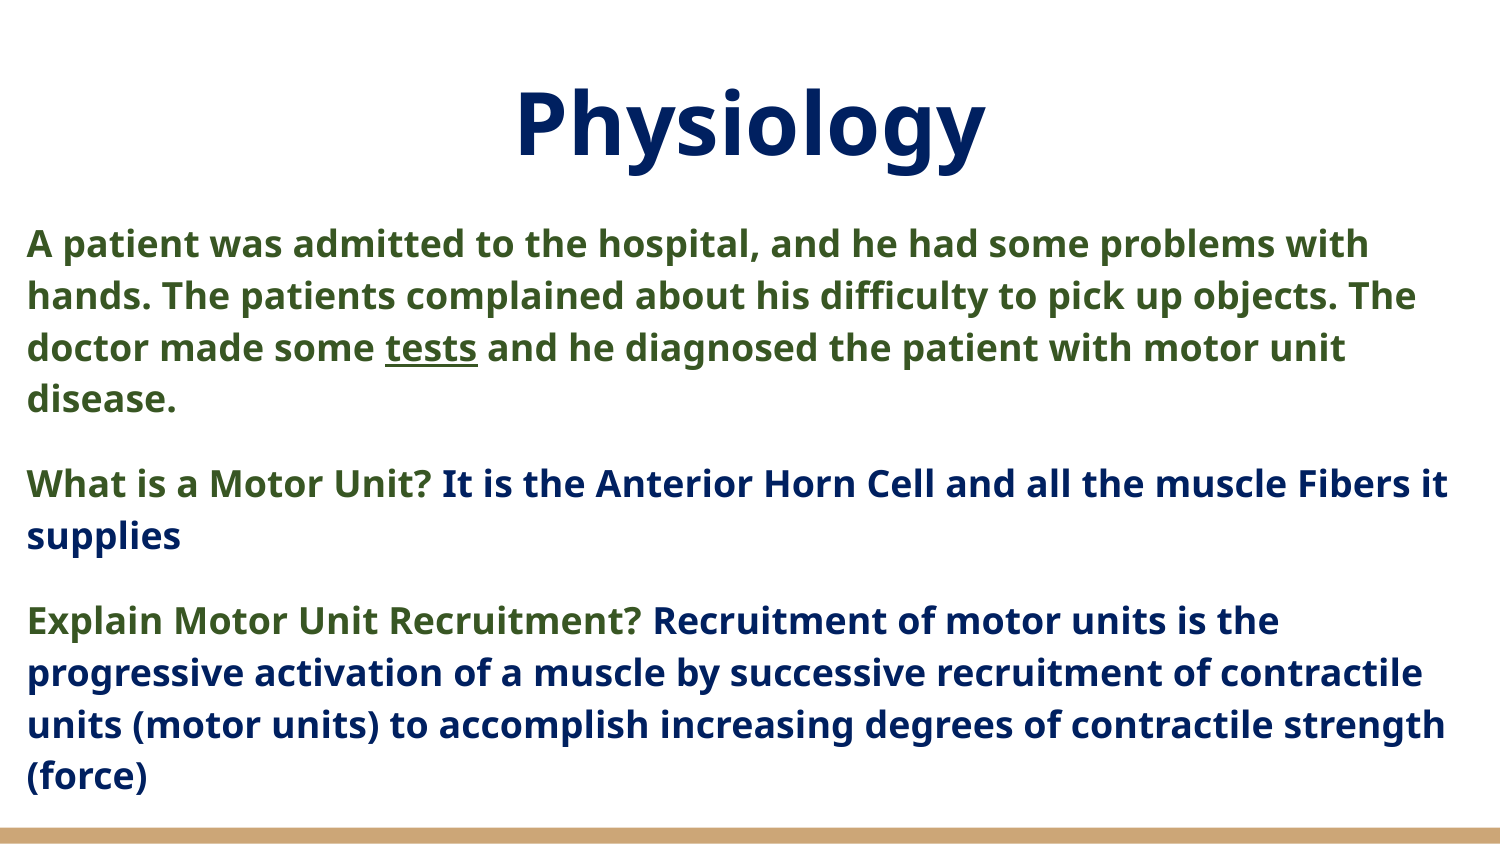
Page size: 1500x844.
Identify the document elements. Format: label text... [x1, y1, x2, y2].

title Physiology [51, 51, 1449, 189]
list A patient was admitted to the hospital, and he had some problems with hands. The patients complained about his difficulty to pick up objects. The doctor made some tests and he diagnosed the patient with motor unit disease. What is a Motor Unit? It is the Anterior Horn Cell and all the muscle Fibers it supplies Explain Motor Unit Recruitment? Recruitment of motor units is the progressive activation of a muscle by successive recruitment of contractile units (motor units) to accomplish increasing degrees of contractile strength (force) what most probably is the test referred to by the case? Electromyography [11, 198, 1489, 817]
